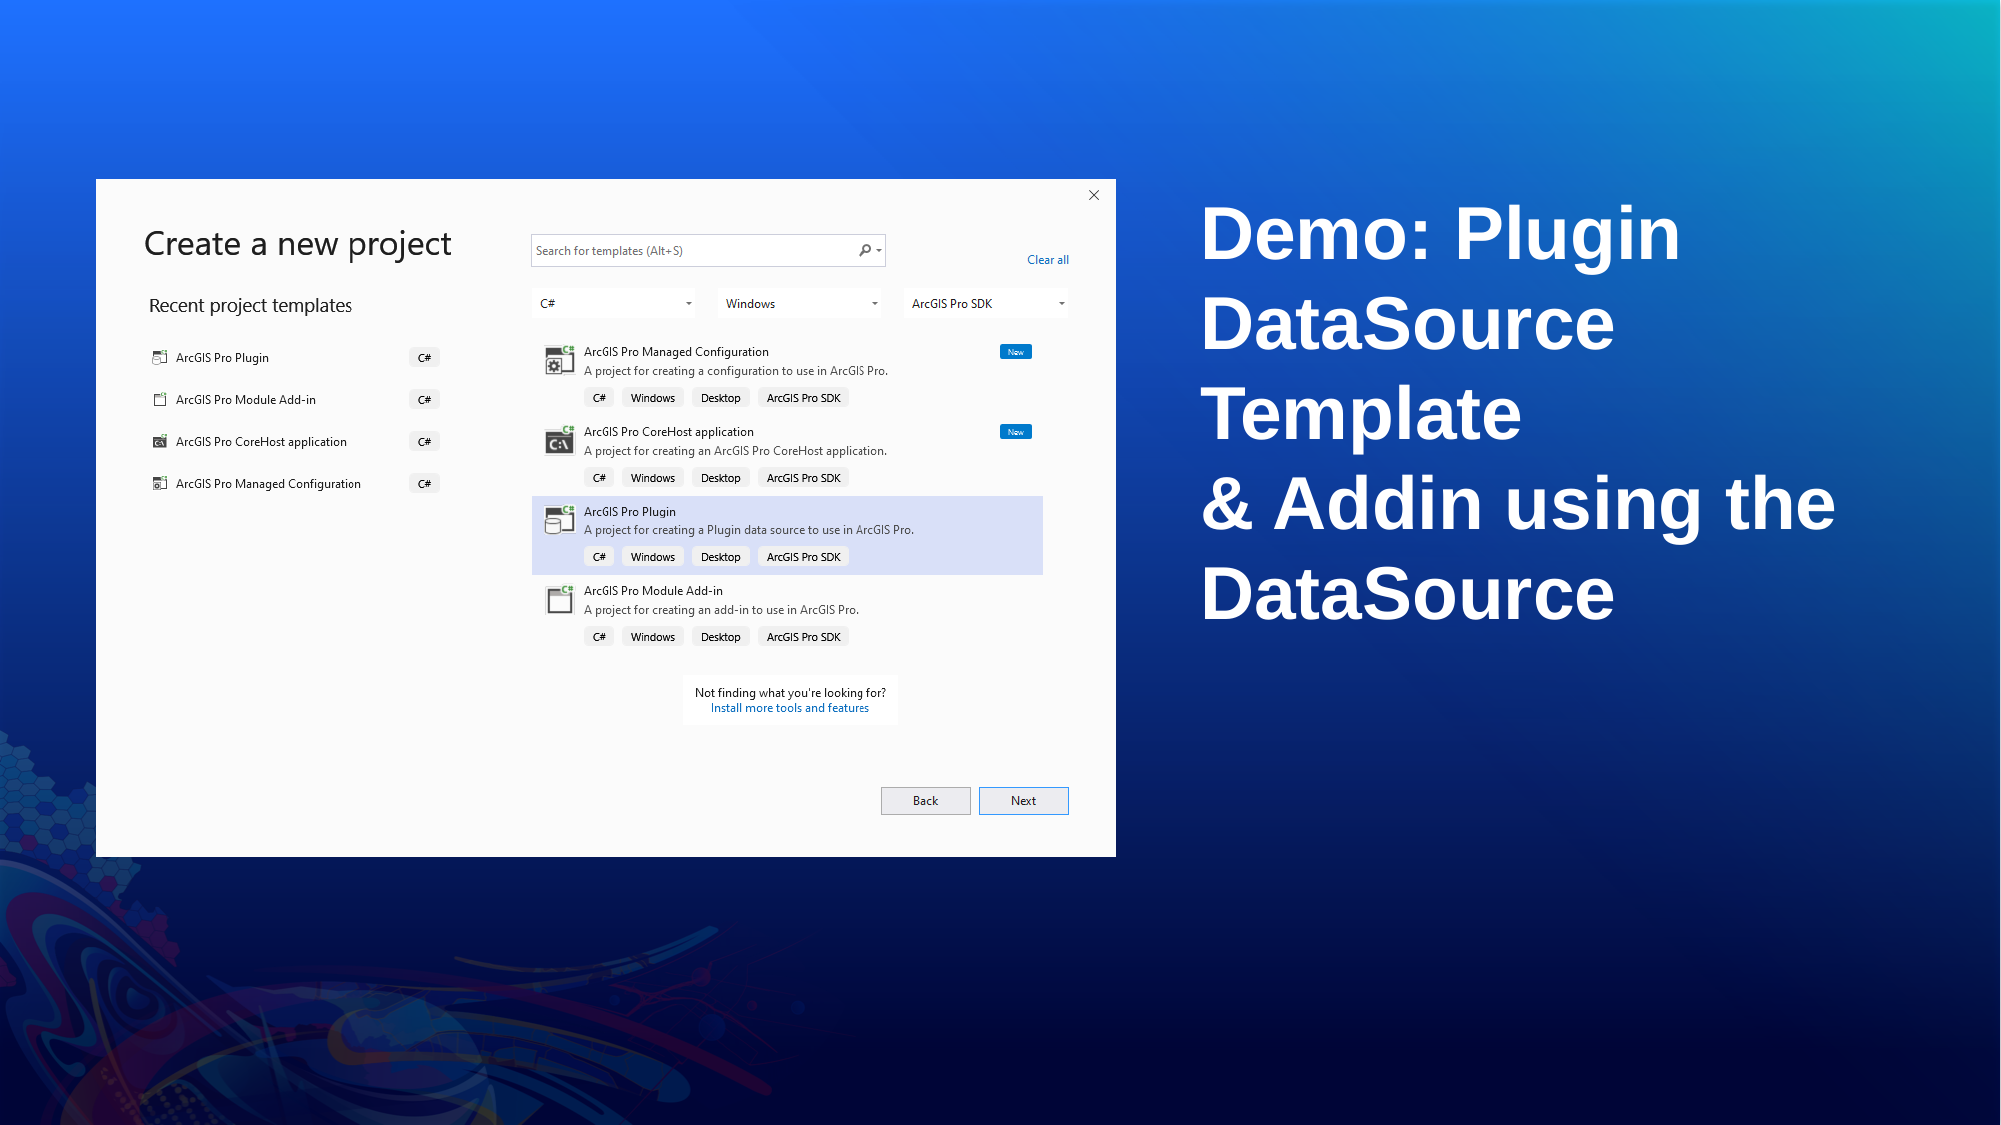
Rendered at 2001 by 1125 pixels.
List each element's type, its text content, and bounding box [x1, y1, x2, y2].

title Demo: Plugin DataSource Template & Addin using the DataSource [1200, 179, 1888, 635]
picture [96, 179, 1116, 857]
